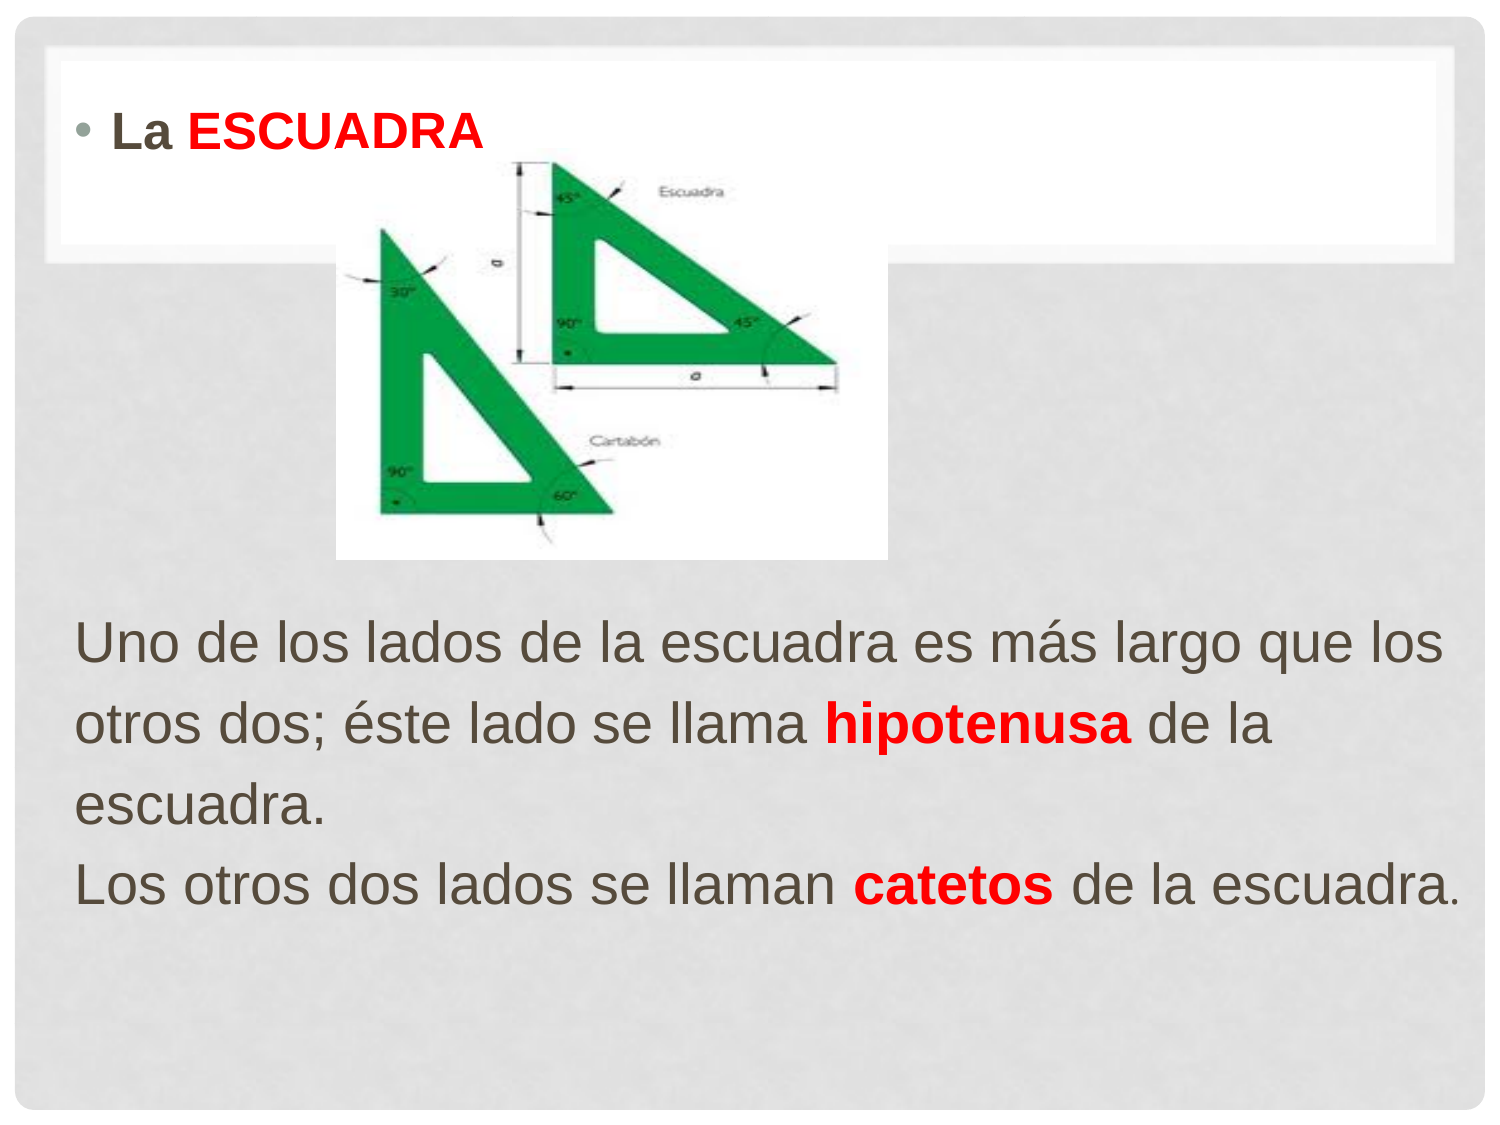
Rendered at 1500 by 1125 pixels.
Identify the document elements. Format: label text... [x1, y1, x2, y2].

list La ESCUADRA Uno de los lados de la escuadra es más largo que los otros dos; éste lado se llama hipotenusa de la escuadra. Los otros dos lados se llaman catetos de la escuadra. [41, 90, 1500, 988]
picture [336, 148, 888, 560]
